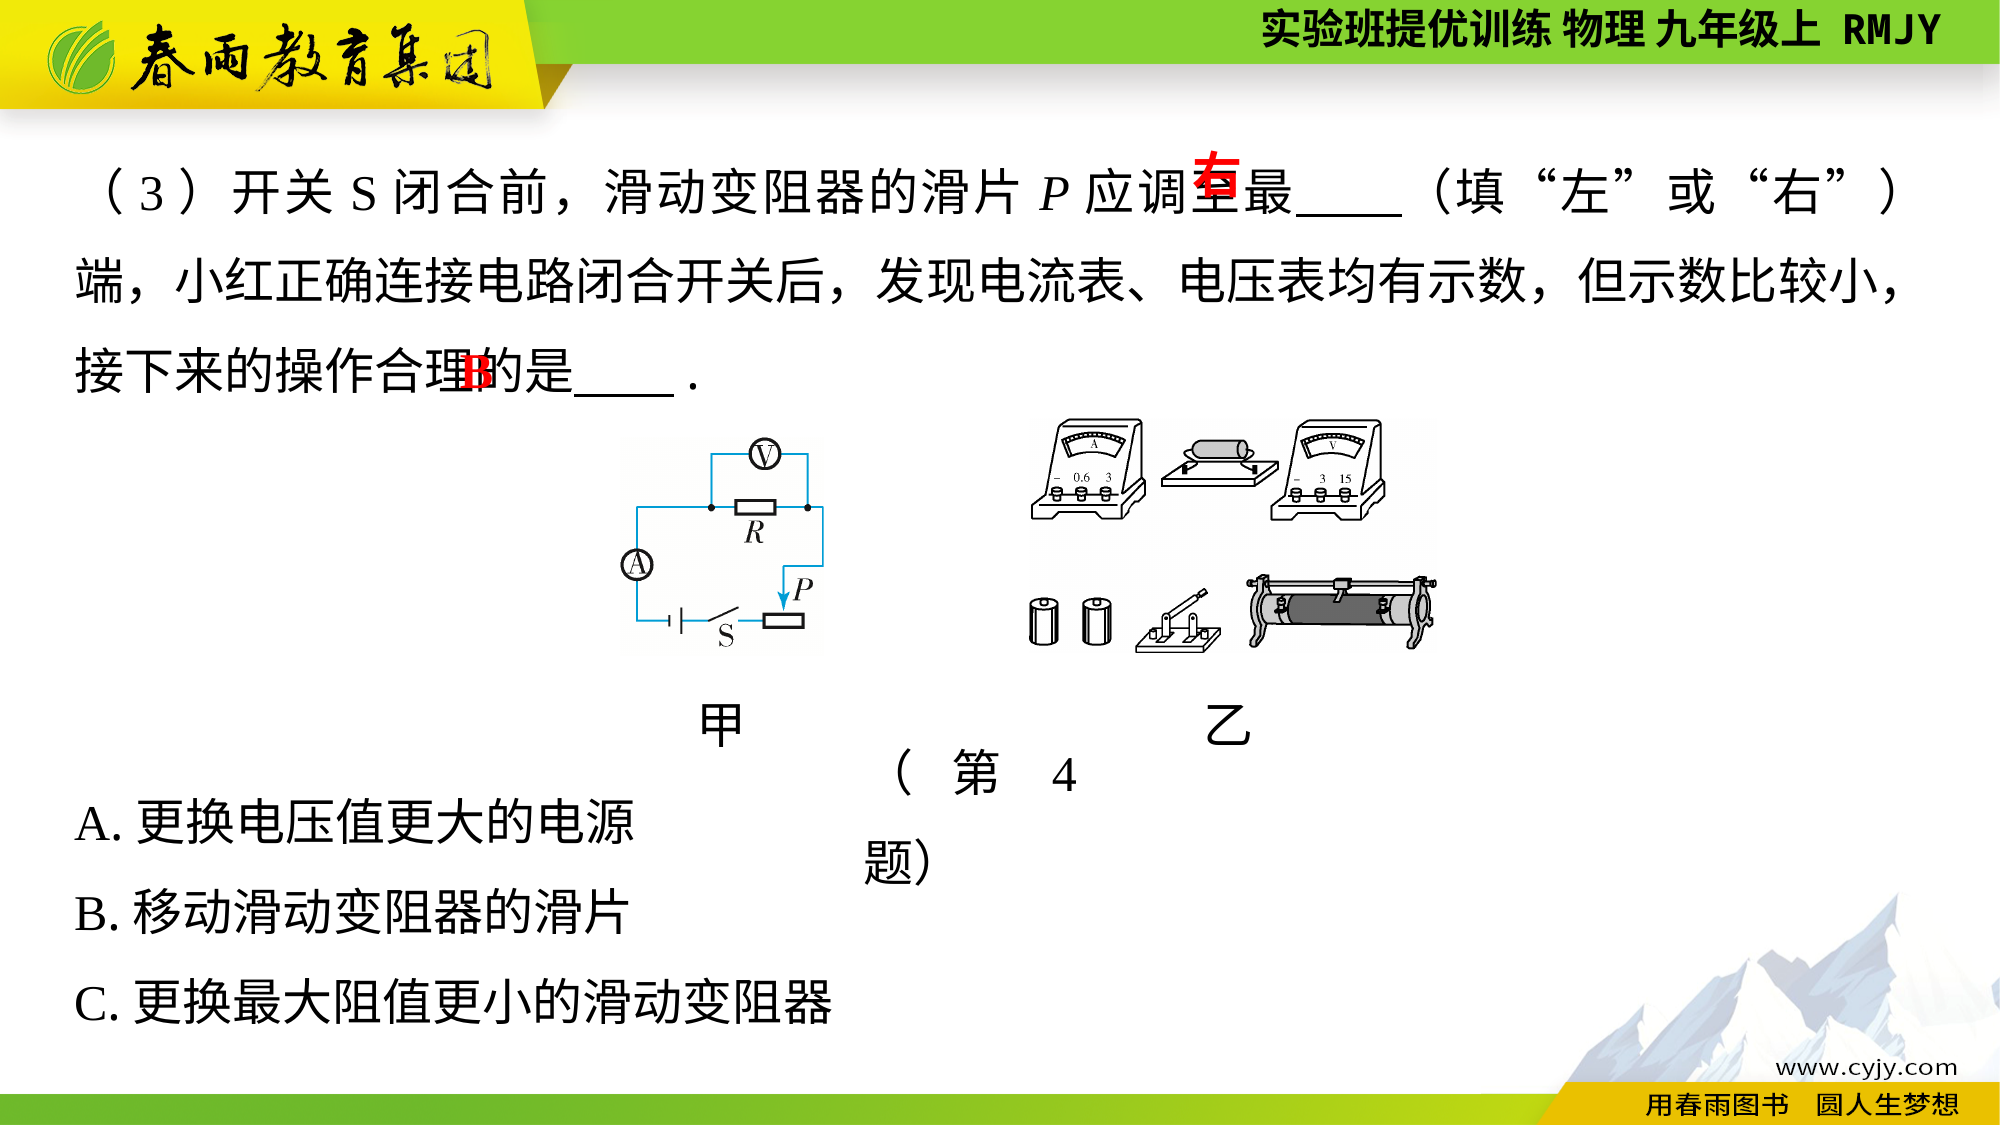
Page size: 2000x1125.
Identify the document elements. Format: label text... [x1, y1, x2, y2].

text_box B [445, 300, 509, 406]
text_box 右 [1177, 136, 1258, 212]
picture [0, 0, 2000, 1125]
text_box （第4题） [848, 703, 1104, 809]
text_box 乙 [1189, 661, 1270, 761]
text_box 甲 [681, 663, 762, 761]
list （3）开关S闭合前，滑动变阻器的滑片P应调至最 （填“左”或“右”）端，小红正确连接电路闭合开关后，发现电流表、电压表均有示数，但示数比较小，接下来的操作合理的是 . A.更换电压值更大的电源 B.移动滑动变阻器的滑片 C.更换最大阻值更小的滑动变阻器 [59, 122, 1944, 1035]
